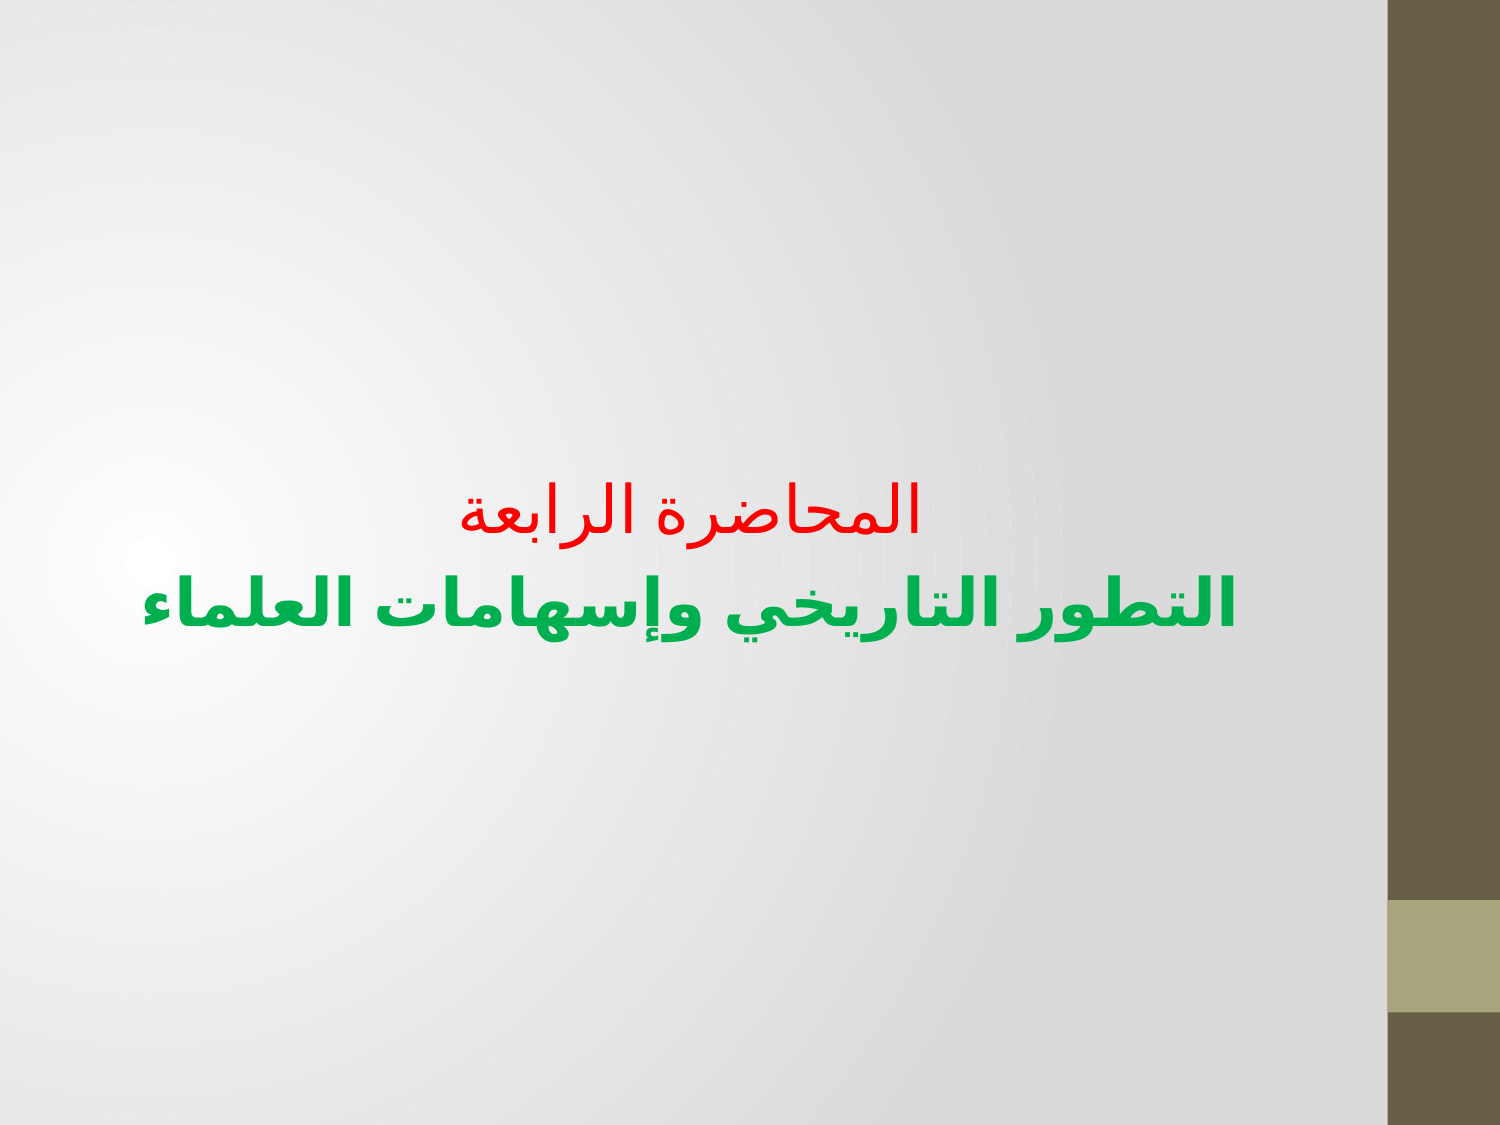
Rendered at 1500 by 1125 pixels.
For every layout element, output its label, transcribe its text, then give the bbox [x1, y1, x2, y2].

list المحاضرة الرابعة التطور التاريخي وإسهامات العلماء [75, 262, 1325, 1050]
